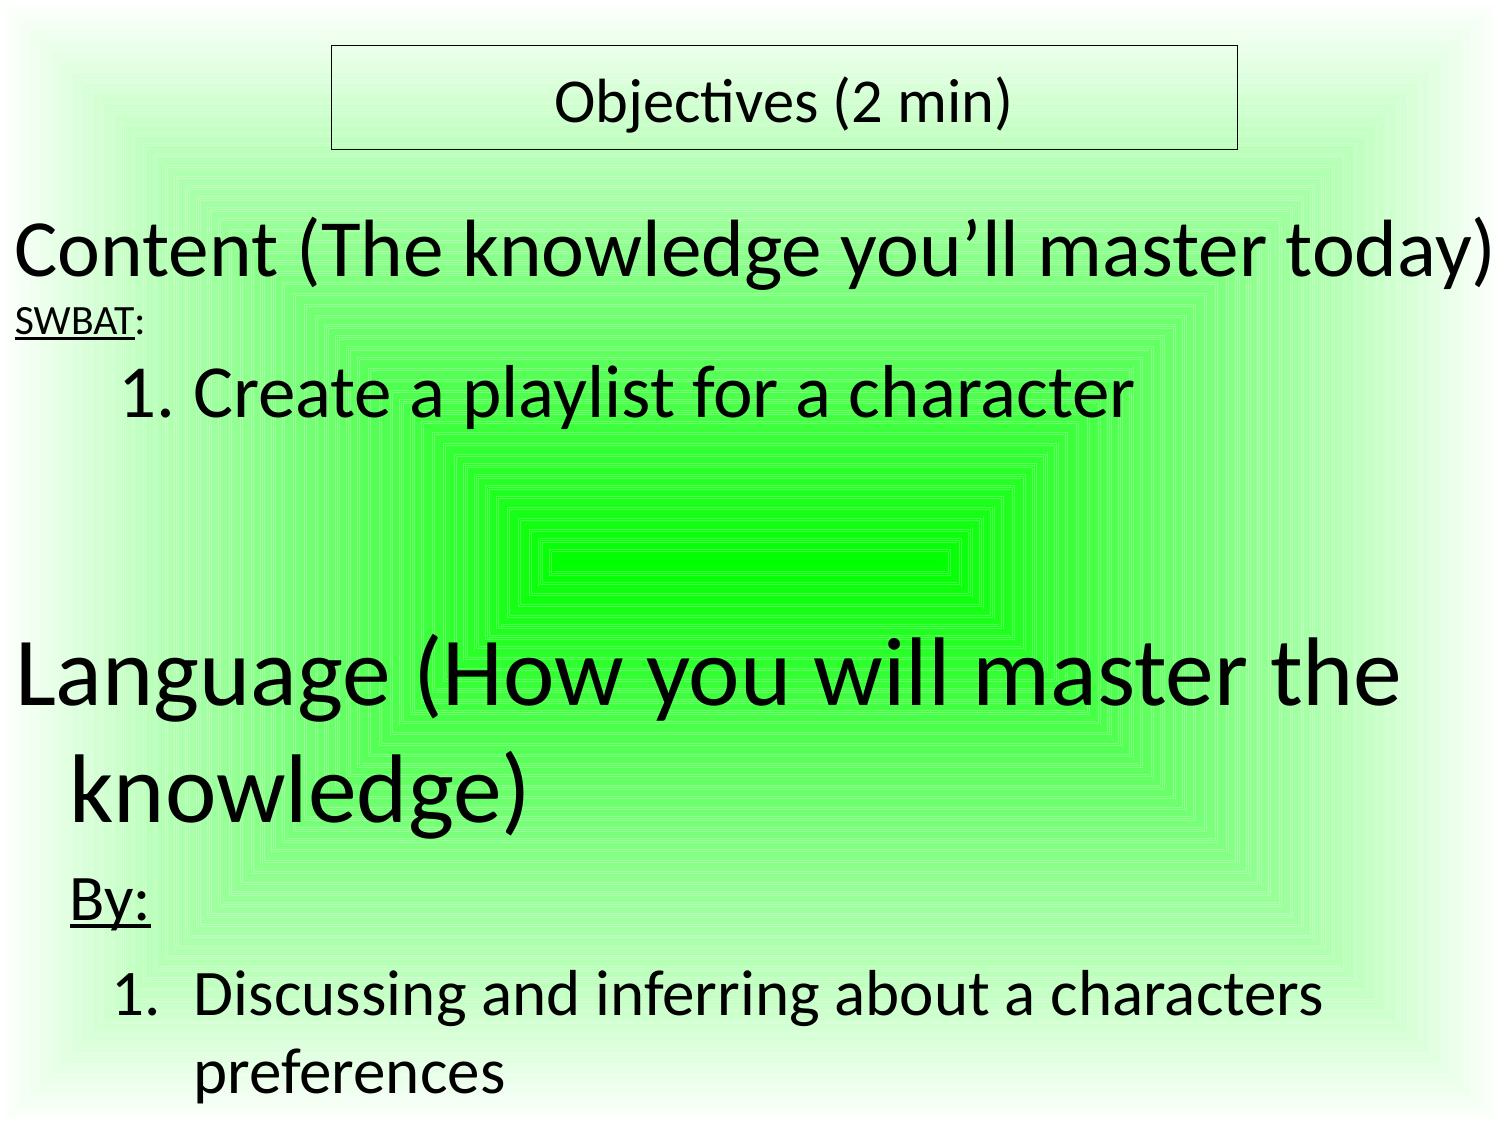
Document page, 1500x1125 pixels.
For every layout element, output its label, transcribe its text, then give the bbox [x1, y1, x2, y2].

list Language (How you will master the knowledge) By: Discussing and inferring about a characters preferences [0, 549, 1500, 1125]
title Objectives (2 min) [331, 45, 1238, 150]
text_box Content (The knowledge you’ll master today) SWBAT: Create a playlist for a character [0, 187, 1500, 465]
